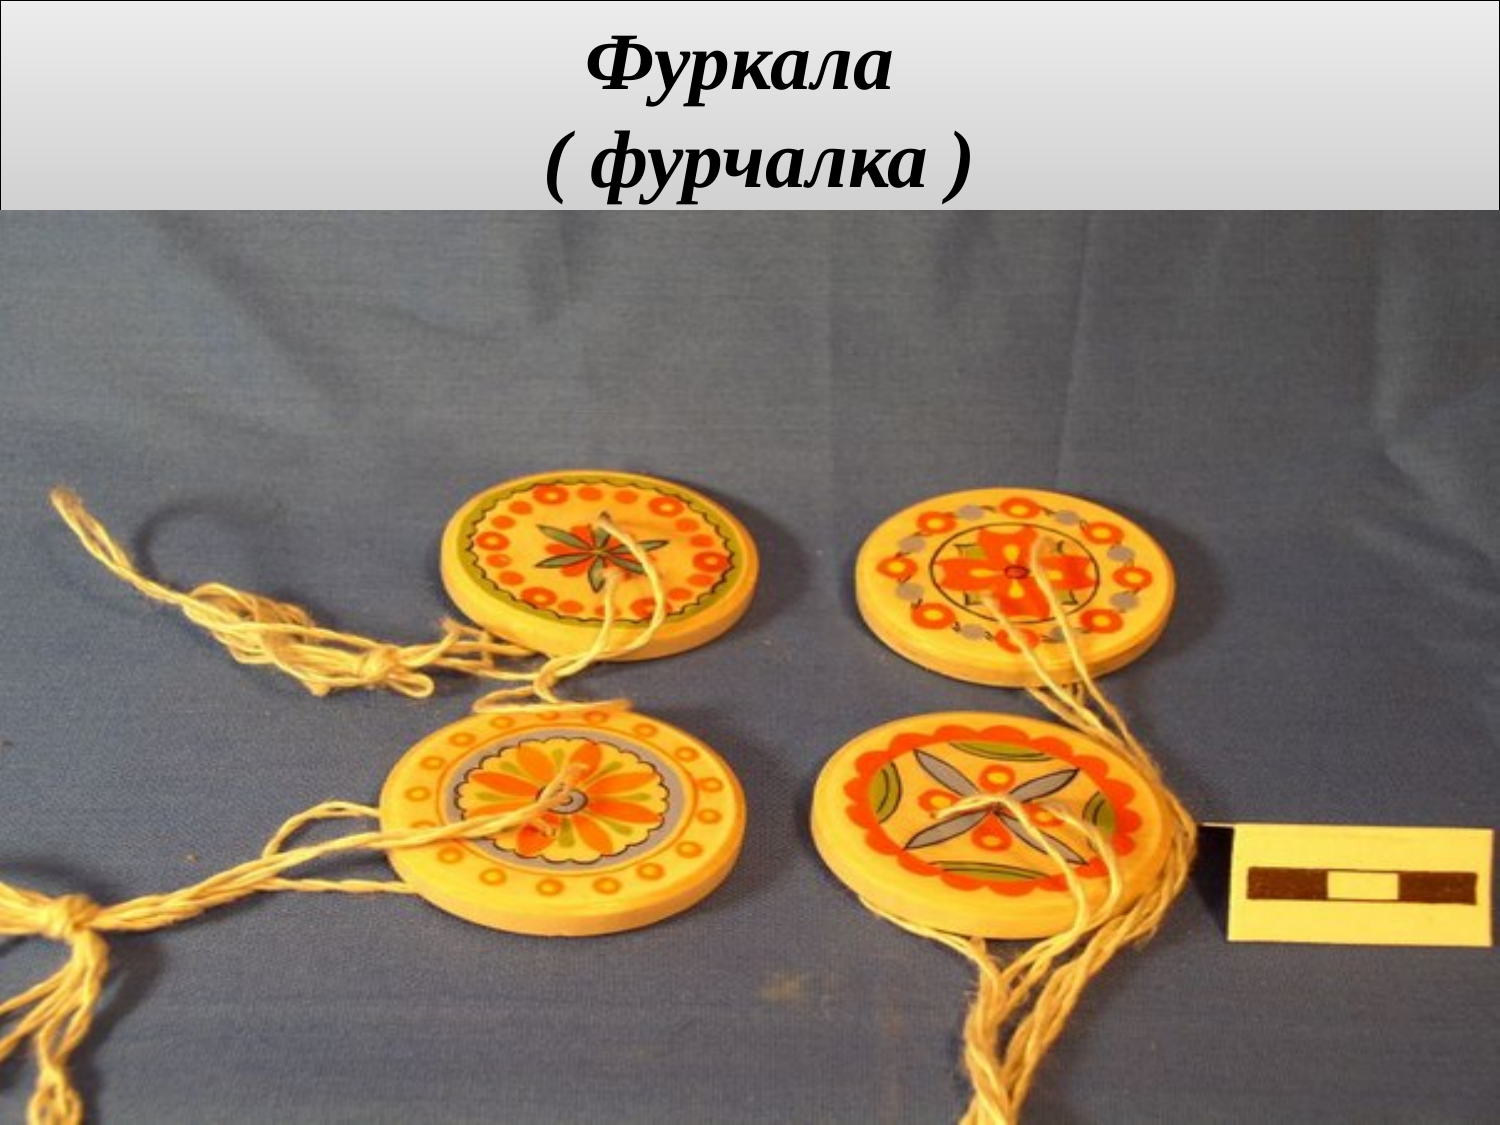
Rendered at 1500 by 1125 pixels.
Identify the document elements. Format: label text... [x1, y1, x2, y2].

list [0, 210, 1500, 1125]
title Фуркала ( фурчалка ) [0, 0, 1500, 210]
